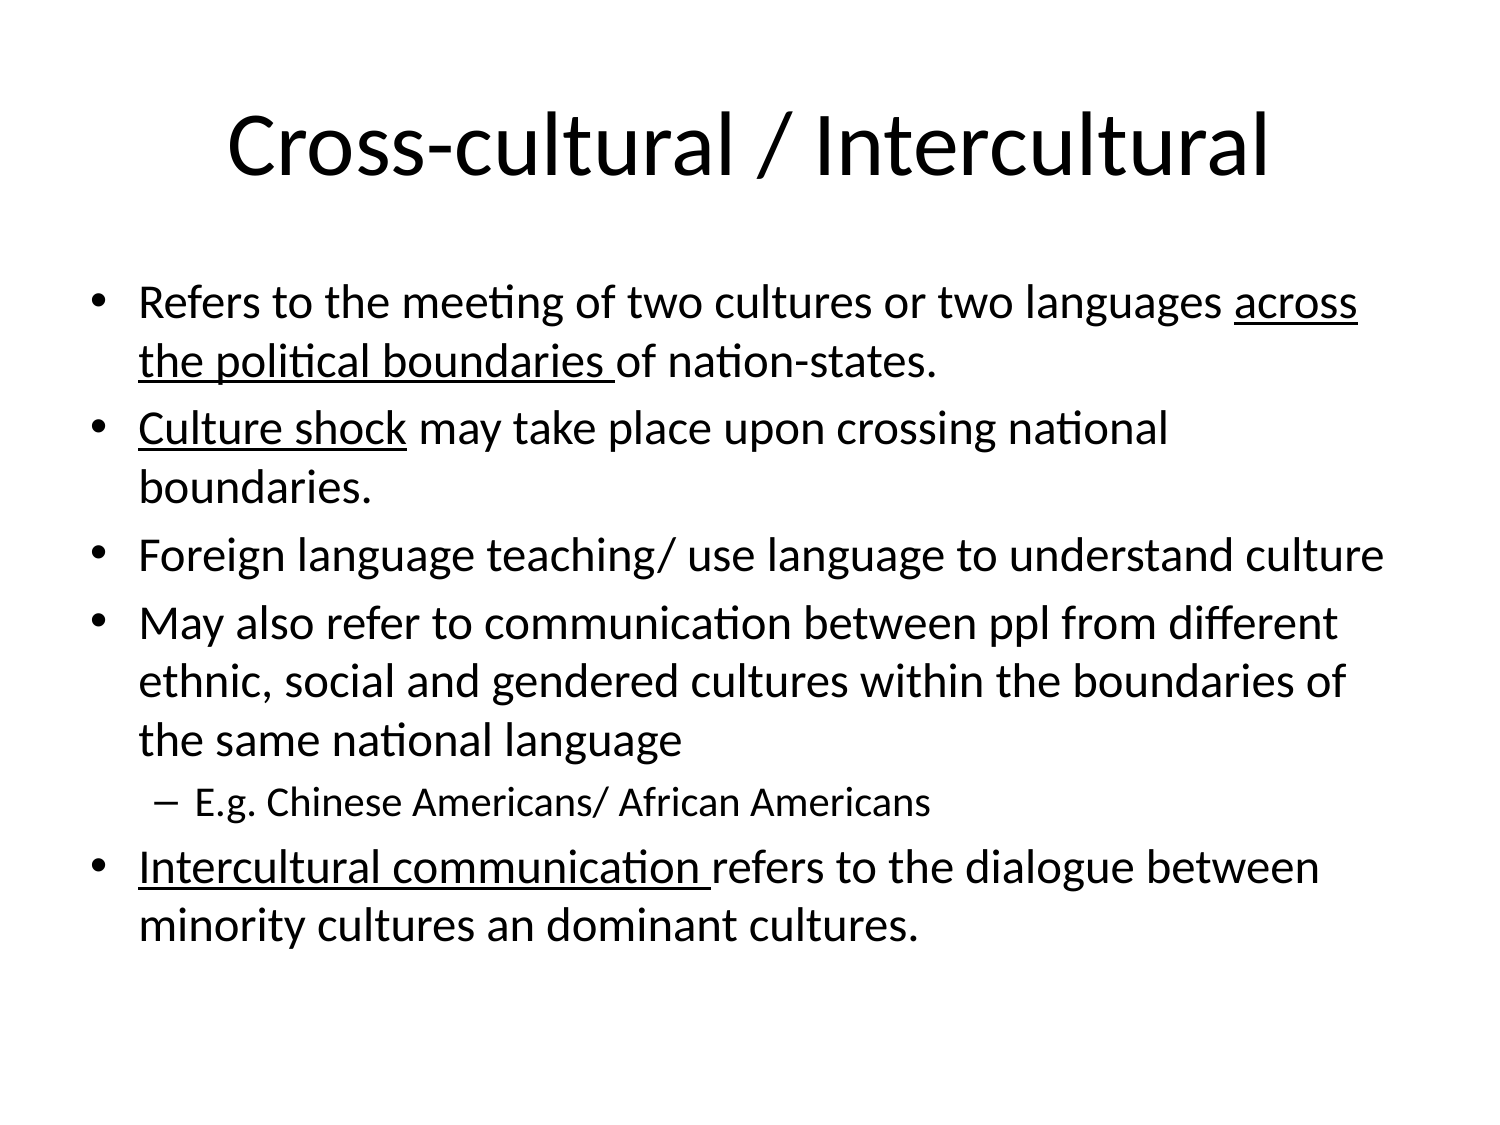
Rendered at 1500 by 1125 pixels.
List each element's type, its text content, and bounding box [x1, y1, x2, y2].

title Cross-cultural / Intercultural [75, 45, 1425, 233]
list Refers to the meeting of two cultures or two languages across the political boundaries of nation-states. Culture shock may take place upon crossing national boundaries. Foreign language teaching/ use language to understand culture May also refer to communication between ppl from different ethnic, social and gendered cultures within the boundaries of the same national language E.g. Chinese Americans/ African Americans Intercultural communication refers to the dialogue between minority cultures an dominant cultures. [75, 262, 1425, 1005]
